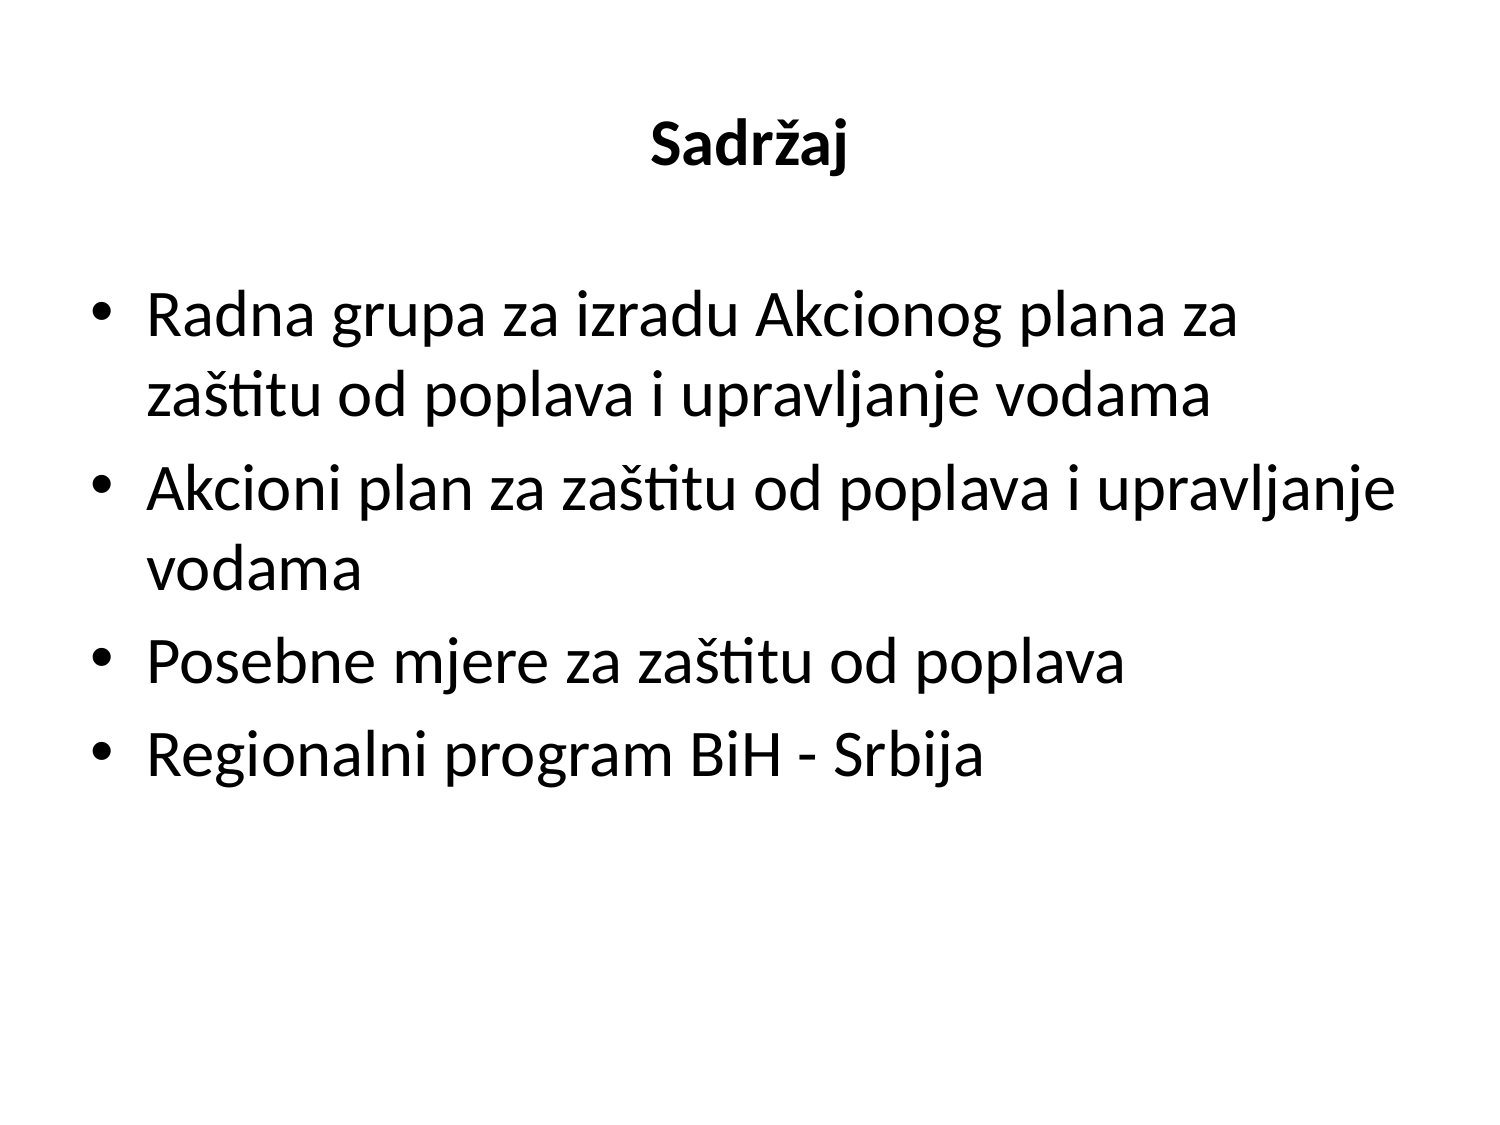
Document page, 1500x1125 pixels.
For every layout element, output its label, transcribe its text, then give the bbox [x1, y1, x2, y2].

list Radna grupa za izradu Akcionog plana za zaštitu od poplava i upravljanje vodama Akcioni plan za zaštitu od poplava i upravljanje vodama Posebne mjere za zaštitu od poplava Regionalni program BiH - Srbija [75, 262, 1425, 1005]
title Sadržaj [75, 45, 1425, 233]
